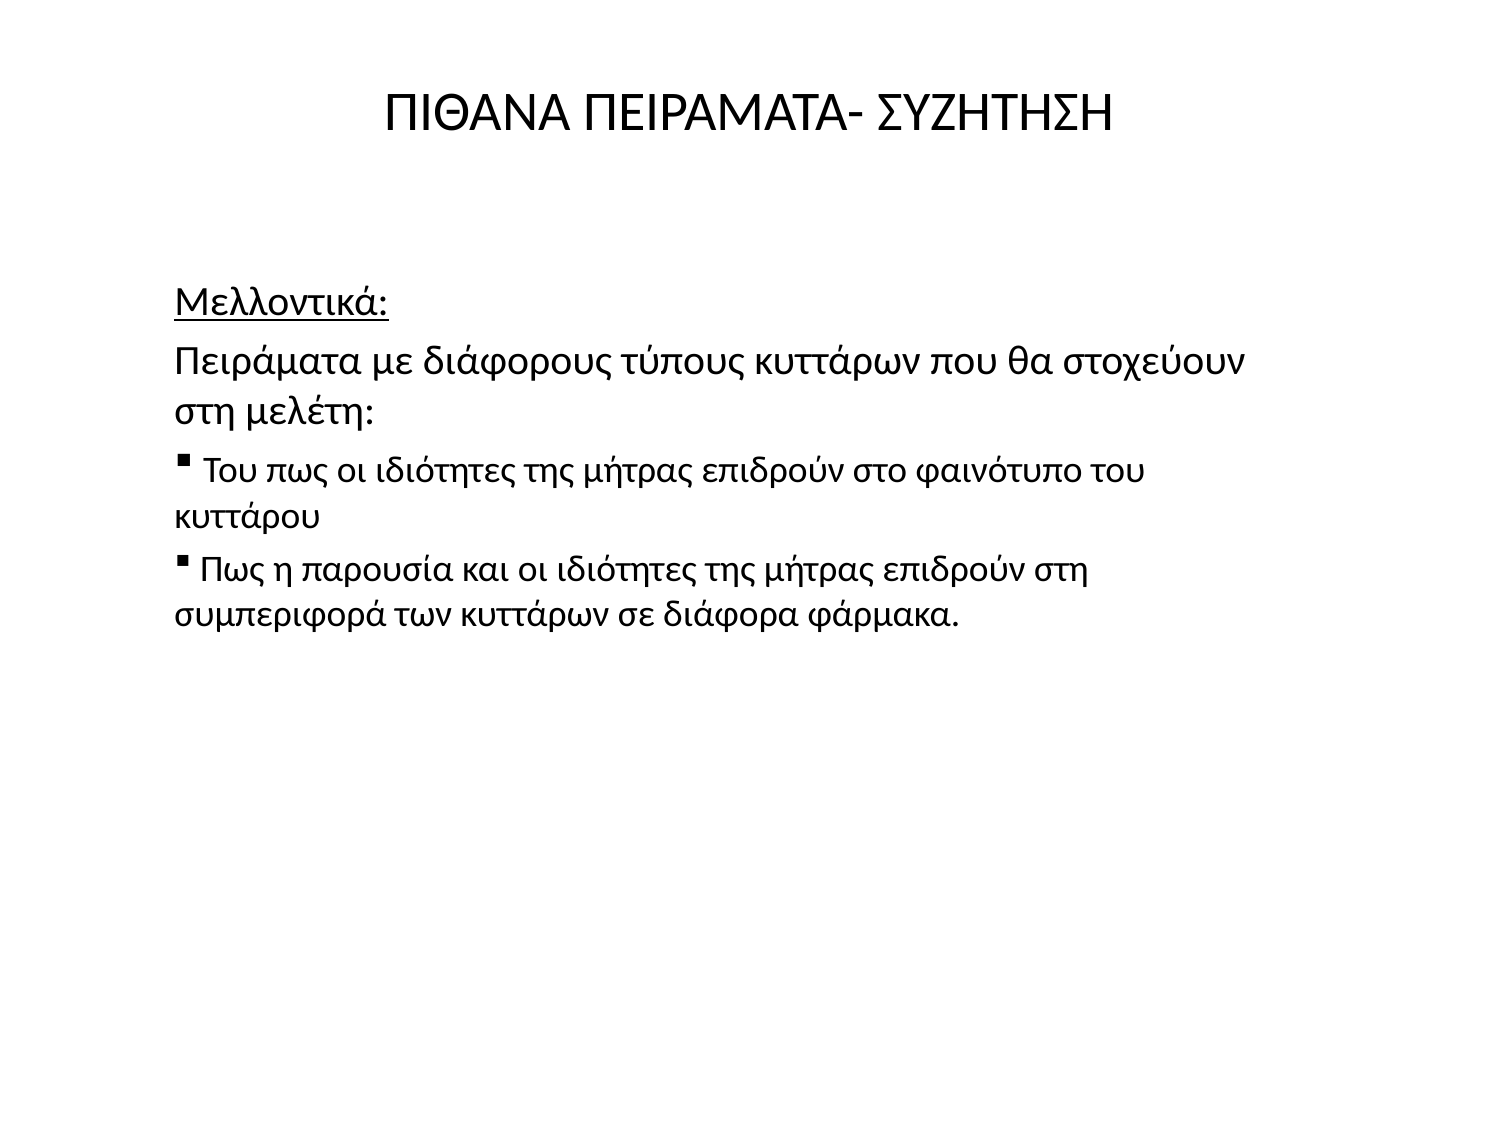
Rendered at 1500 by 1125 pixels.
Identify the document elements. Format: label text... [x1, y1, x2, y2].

title ΠΙΘΑΝΑ ΠΕΙΡΑΜΑΤΑ- ΣΥΖΗΤΗΣΗ [112, 66, 1388, 149]
subtitle Μελλοντικά: Πειράματα με διάφορους τύπους κυττάρων που θα στοχεύουν στη μελέτη: Του πως οι ιδιότητες της μήτρας επιδρούν στο φαινότυπο του κυττάρου Πως η παρουσία και οι ιδιότητες της μήτρας επιδρούν στη συμπεριφορά των κυττάρων σε διάφορα φάρμακα. [159, 208, 1294, 1059]
